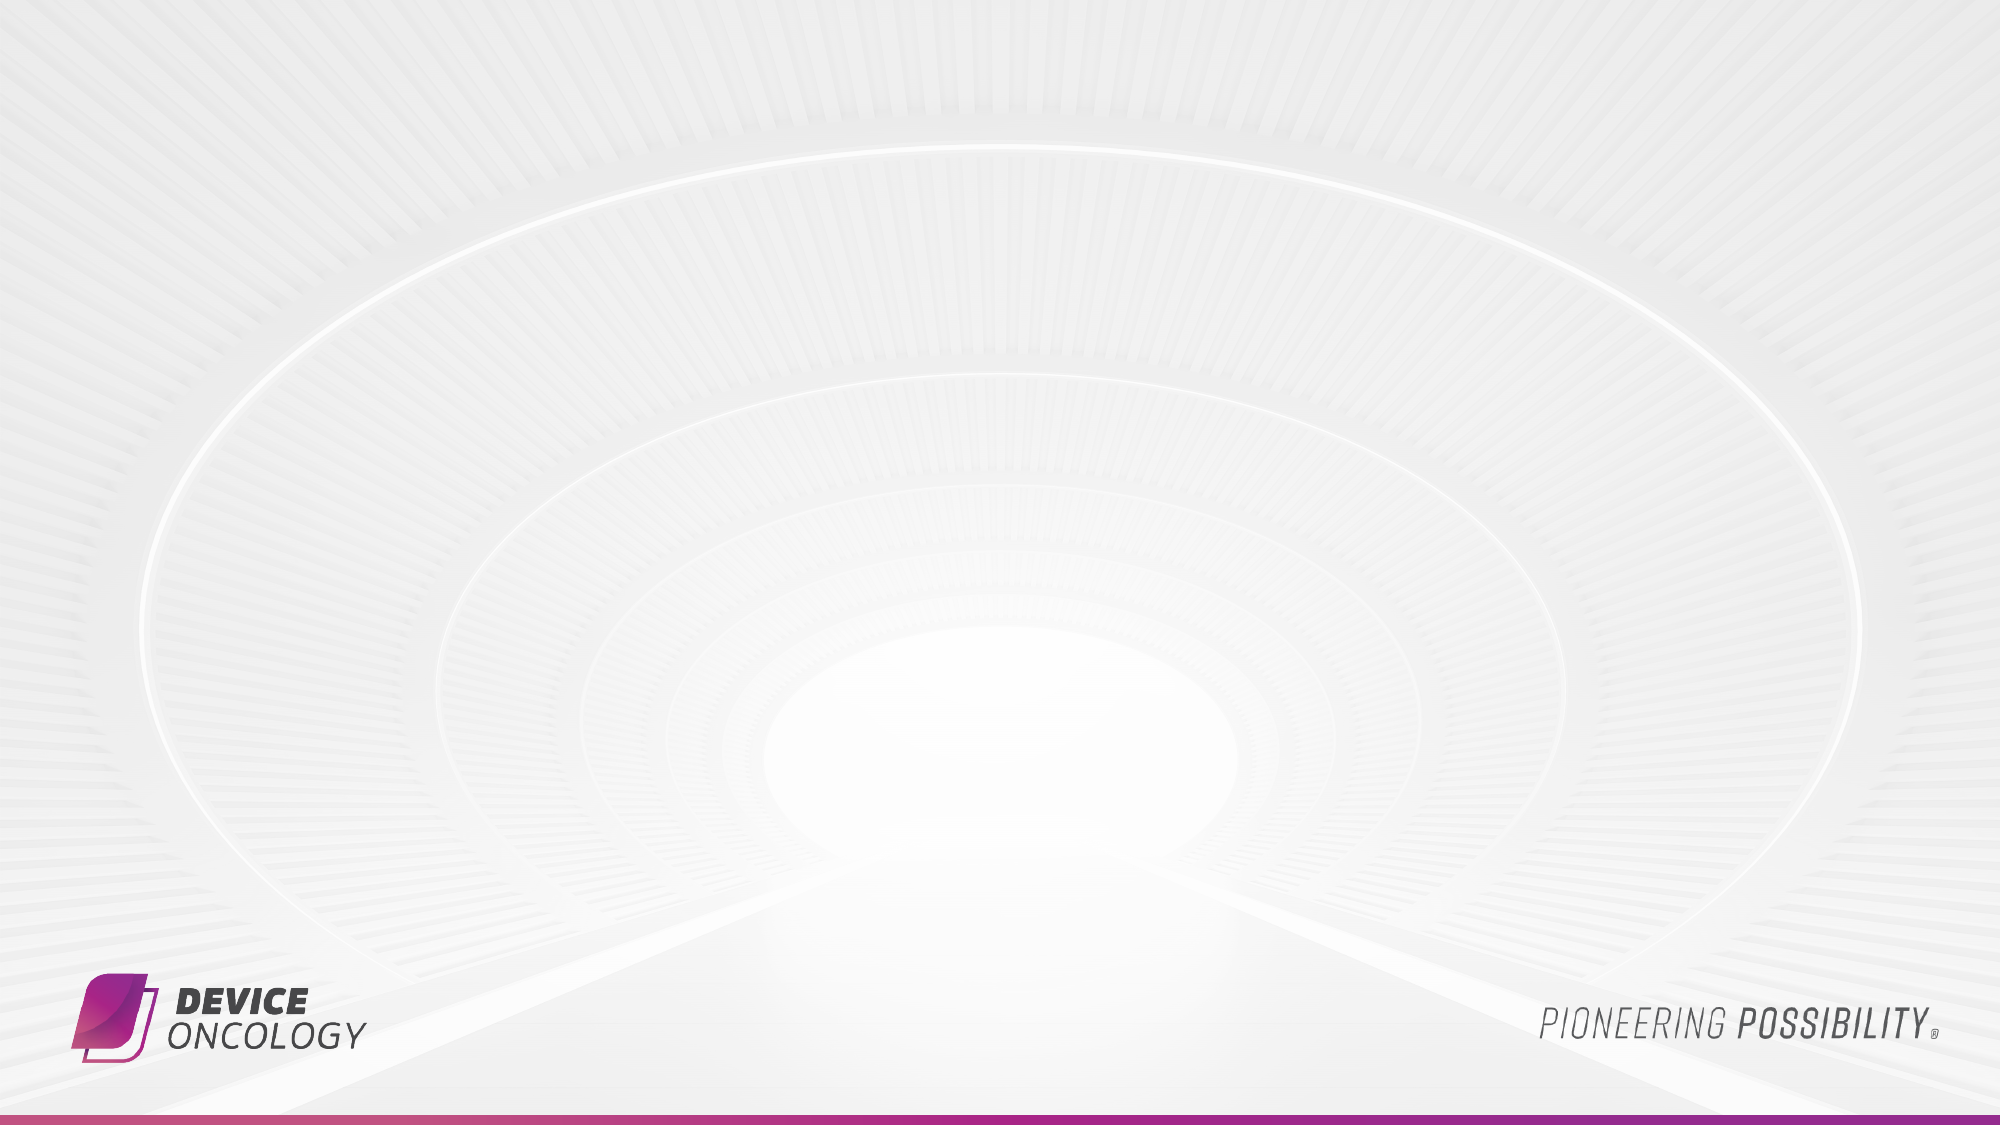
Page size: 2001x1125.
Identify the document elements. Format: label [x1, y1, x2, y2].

picture [0, 973, 2000, 1125]
